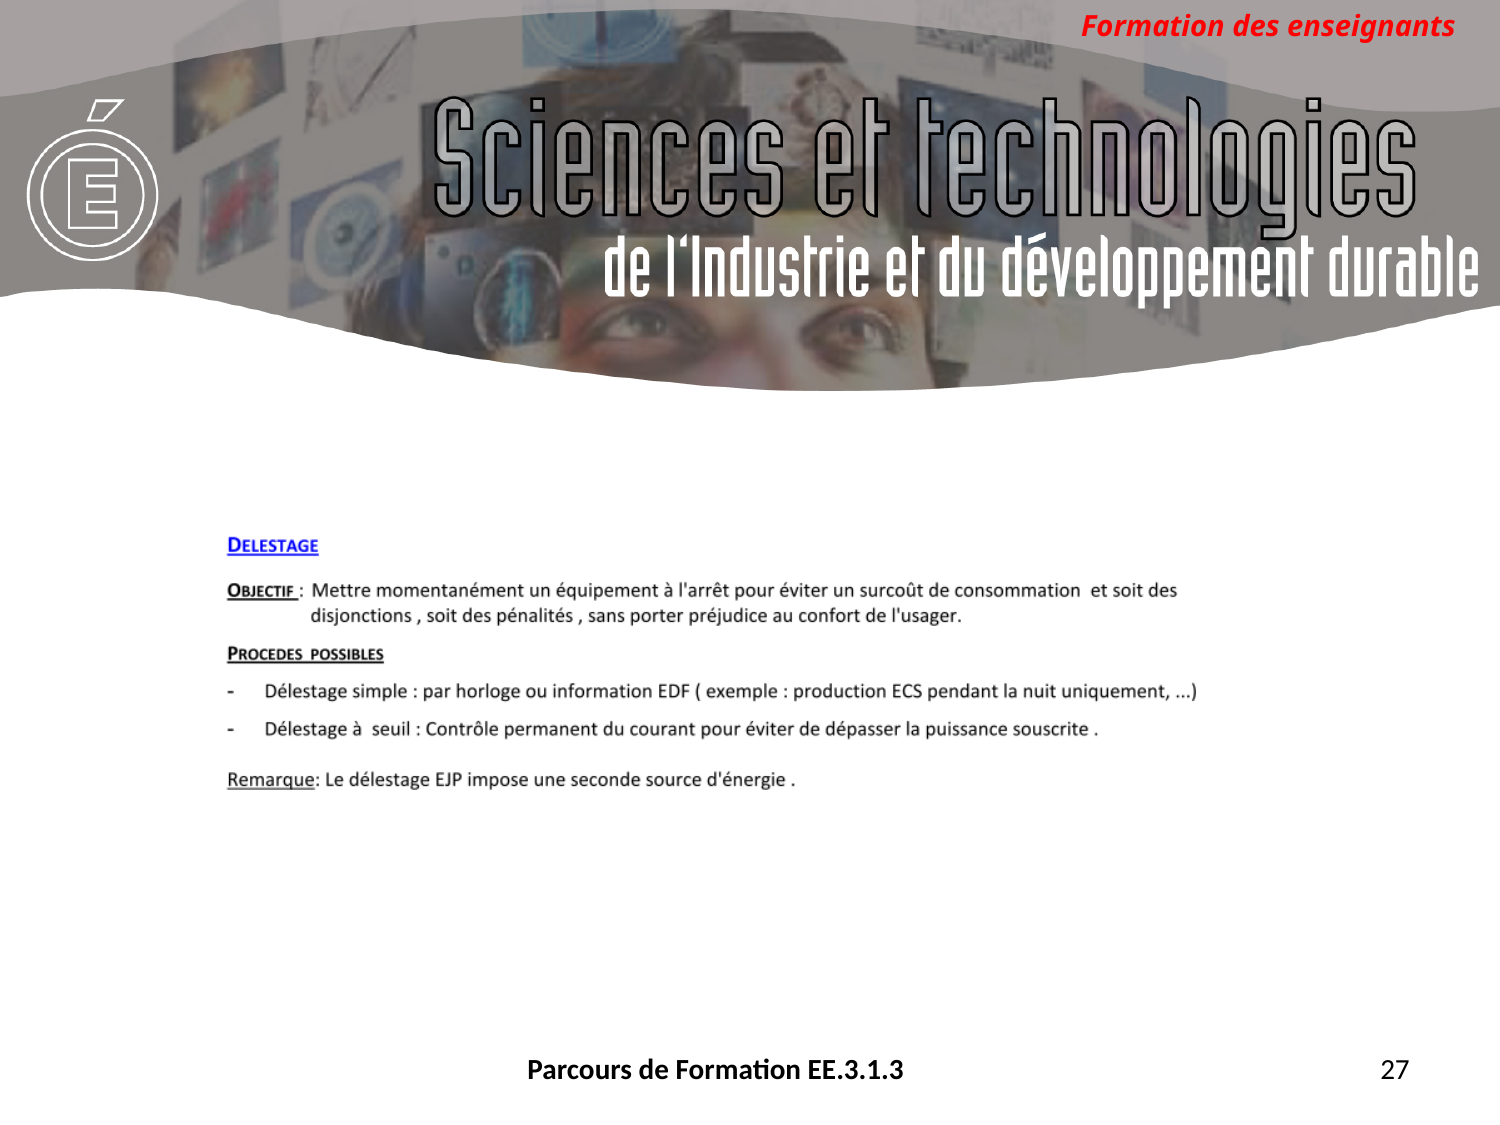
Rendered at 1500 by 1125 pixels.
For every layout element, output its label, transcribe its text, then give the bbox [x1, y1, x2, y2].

picture [218, 526, 1281, 805]
picture [0, 0, 1500, 400]
slide_number 27 [1075, 1042, 1425, 1103]
footer Parcours de Formation EE.3.1.3 [512, 1042, 1075, 1103]
